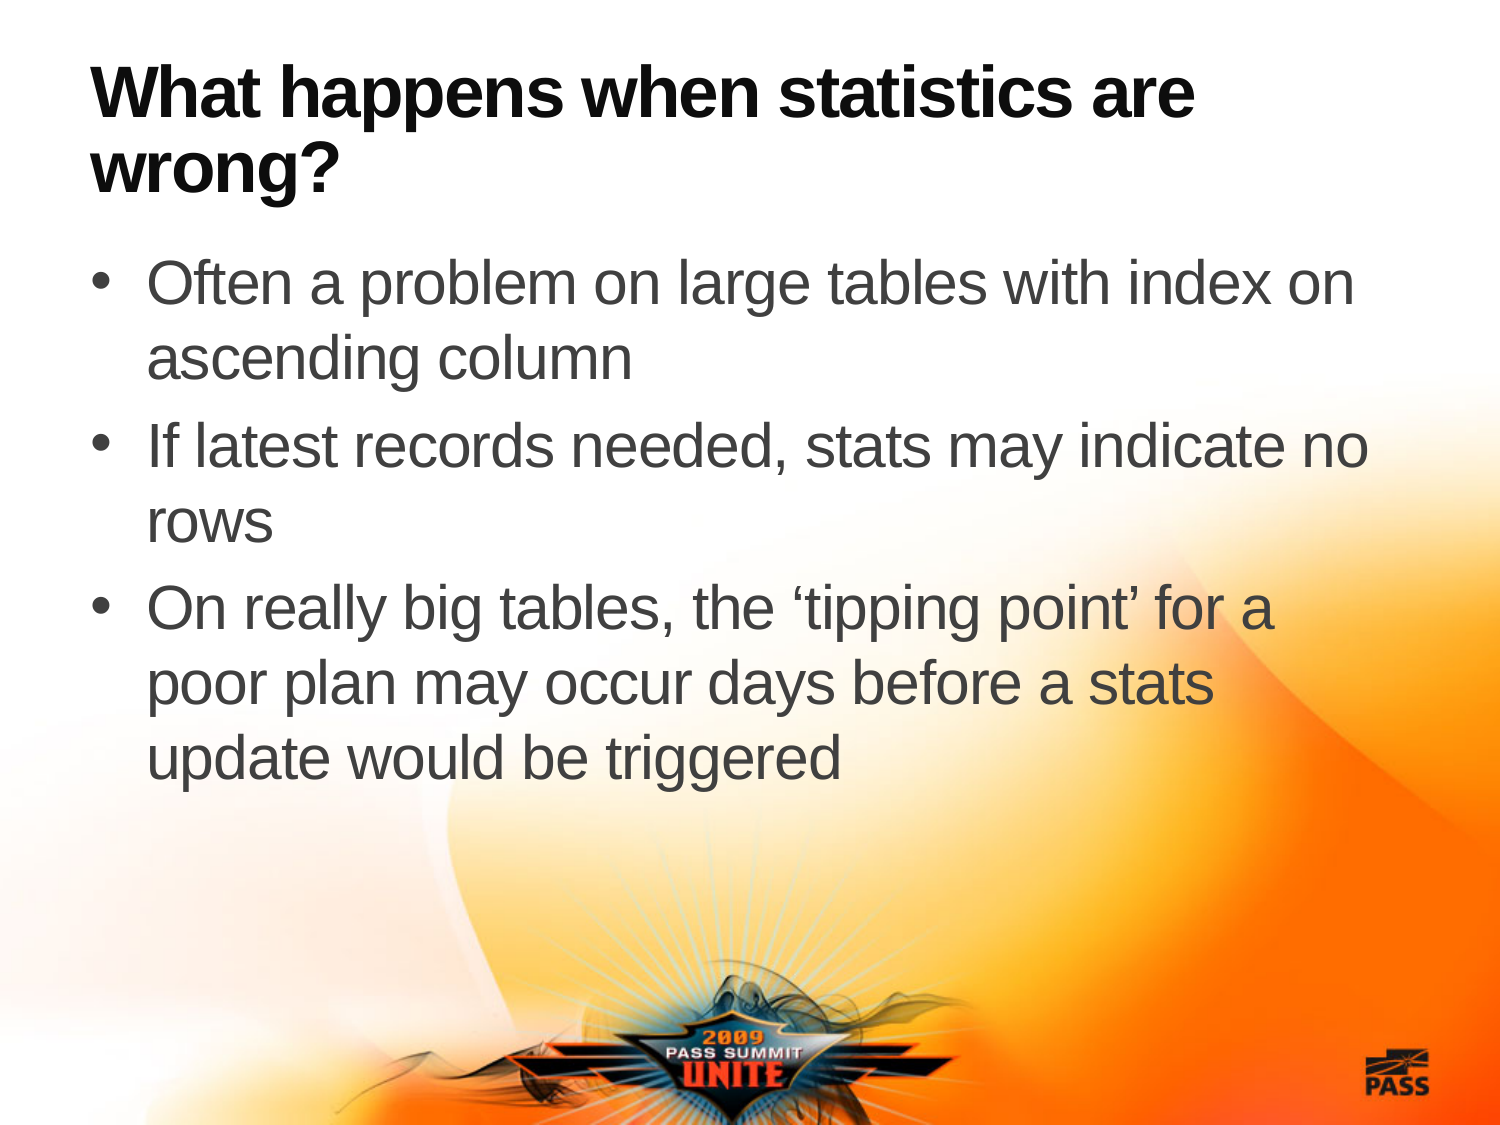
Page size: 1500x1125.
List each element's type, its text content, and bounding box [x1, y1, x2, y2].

list Often a problem on large tables with index on ascending column If latest records needed, stats may indicate no rows On really big tables, the ‘tipping point’ for a poor plan may occur days before a stats update would be triggered [75, 234, 1425, 988]
title What happens when statistics are wrong? [75, 49, 1425, 223]
footer [74, 1042, 488, 1103]
picture [0, 0, 1500, 1125]
